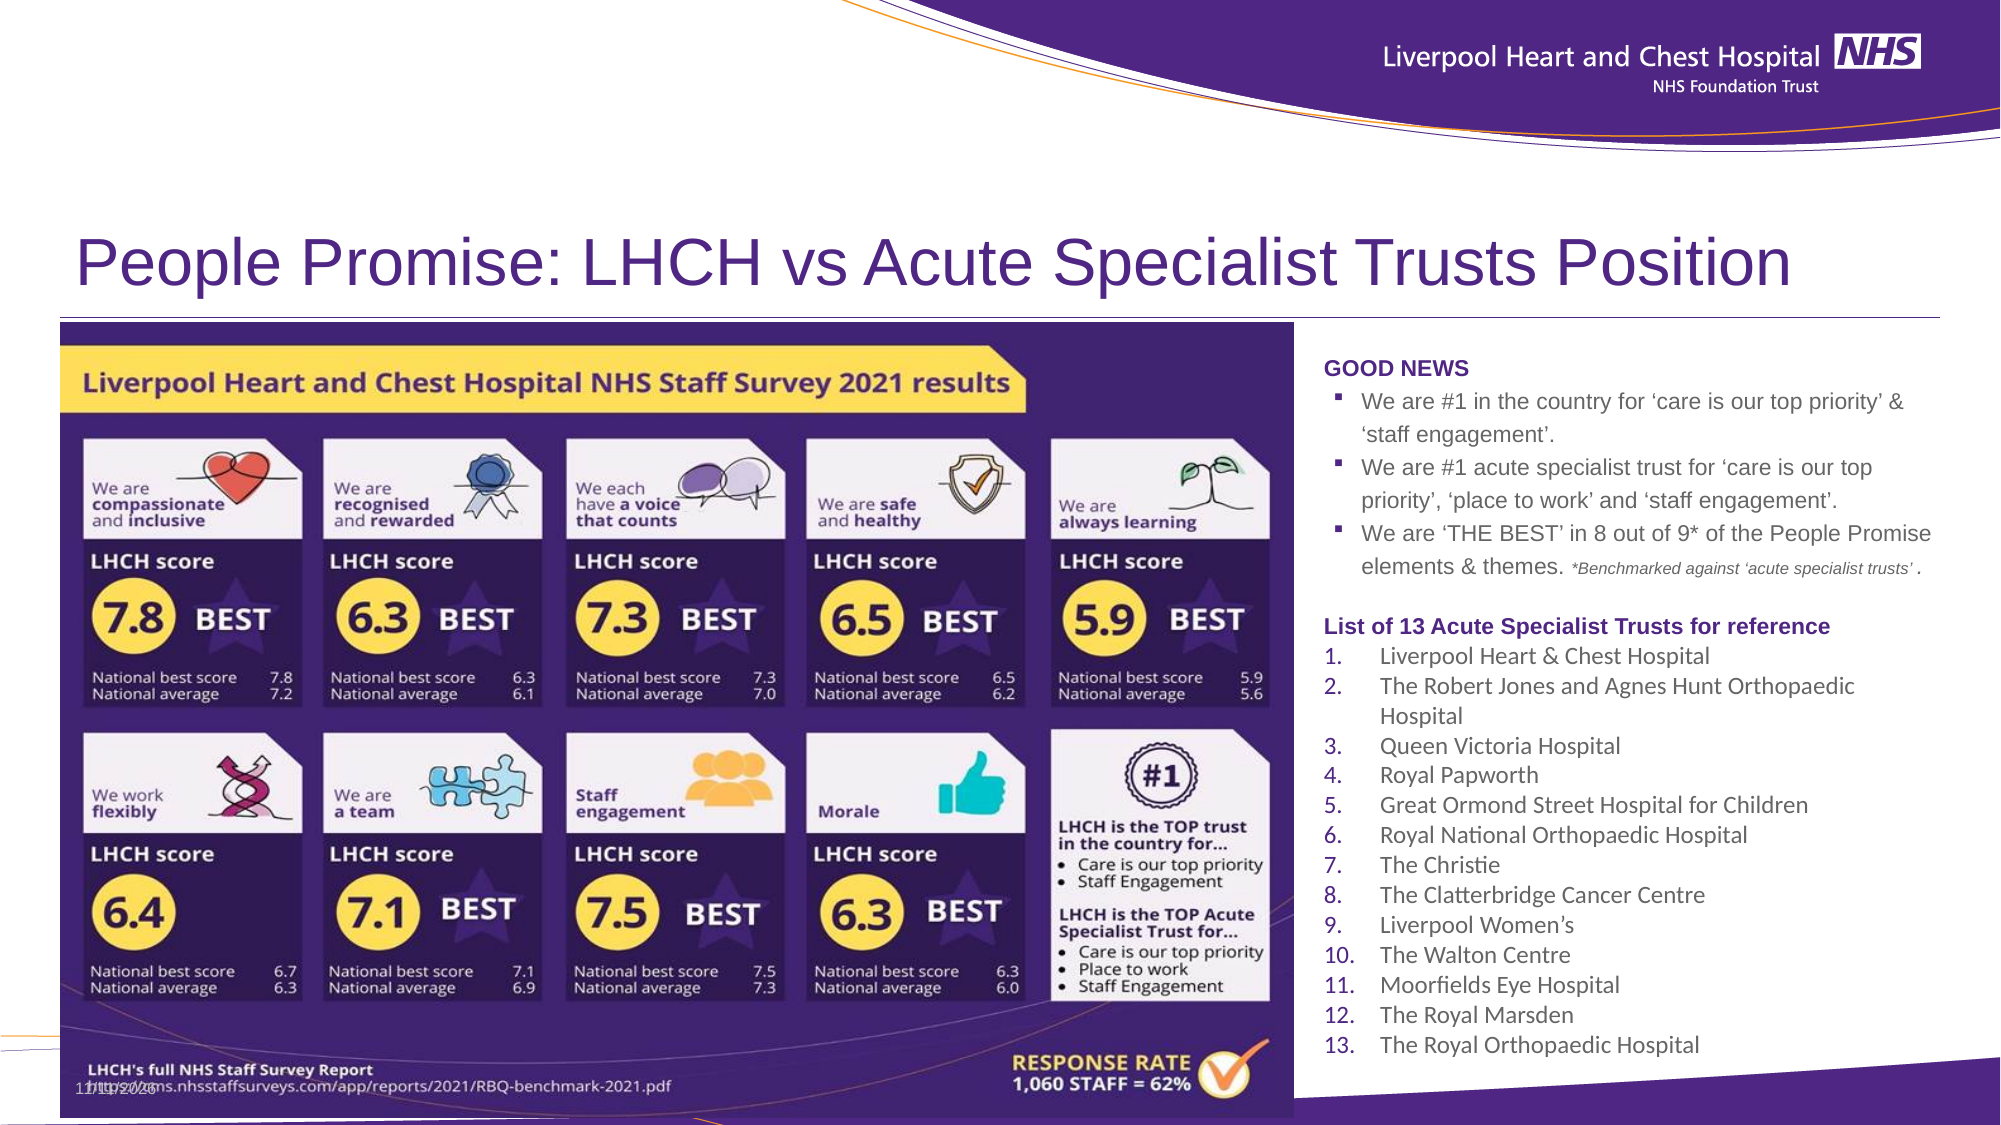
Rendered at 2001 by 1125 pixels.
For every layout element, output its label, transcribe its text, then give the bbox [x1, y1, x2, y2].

list GOOD NEWS We are #1 in the country for ‘care is our top priority’ & ‘staff engagement’. We are #1 acute specialist trust for ‘care is our top priority’, ‘place to work’ and ‘staff engagement’. We are ‘THE BEST’ in 8 out of 9* of the People Promise elements & themes. *Benchmarked against ‘acute specialist trusts’ . List of 13 Acute Specialist Trusts for reference Liverpool Heart & Chest Hospital The Robert Jones and Agnes Hunt Orthopaedic Hospital Queen Victoria Hospital Royal Papworth Great Ormond Street Hospital for Children Royal National Orthopaedic Hospital The Christie The Clatterbridge Cancer Centre Liverpool Women’s The Walton Centre Moorfields Eye Hospital The Royal Marsden The Royal Orthopaedic Hospital [1308, 346, 1960, 879]
title People Promise: LHCH vs Acute Specialist Trusts Position [60, 169, 1940, 308]
picture [0, 0, 2001, 1125]
